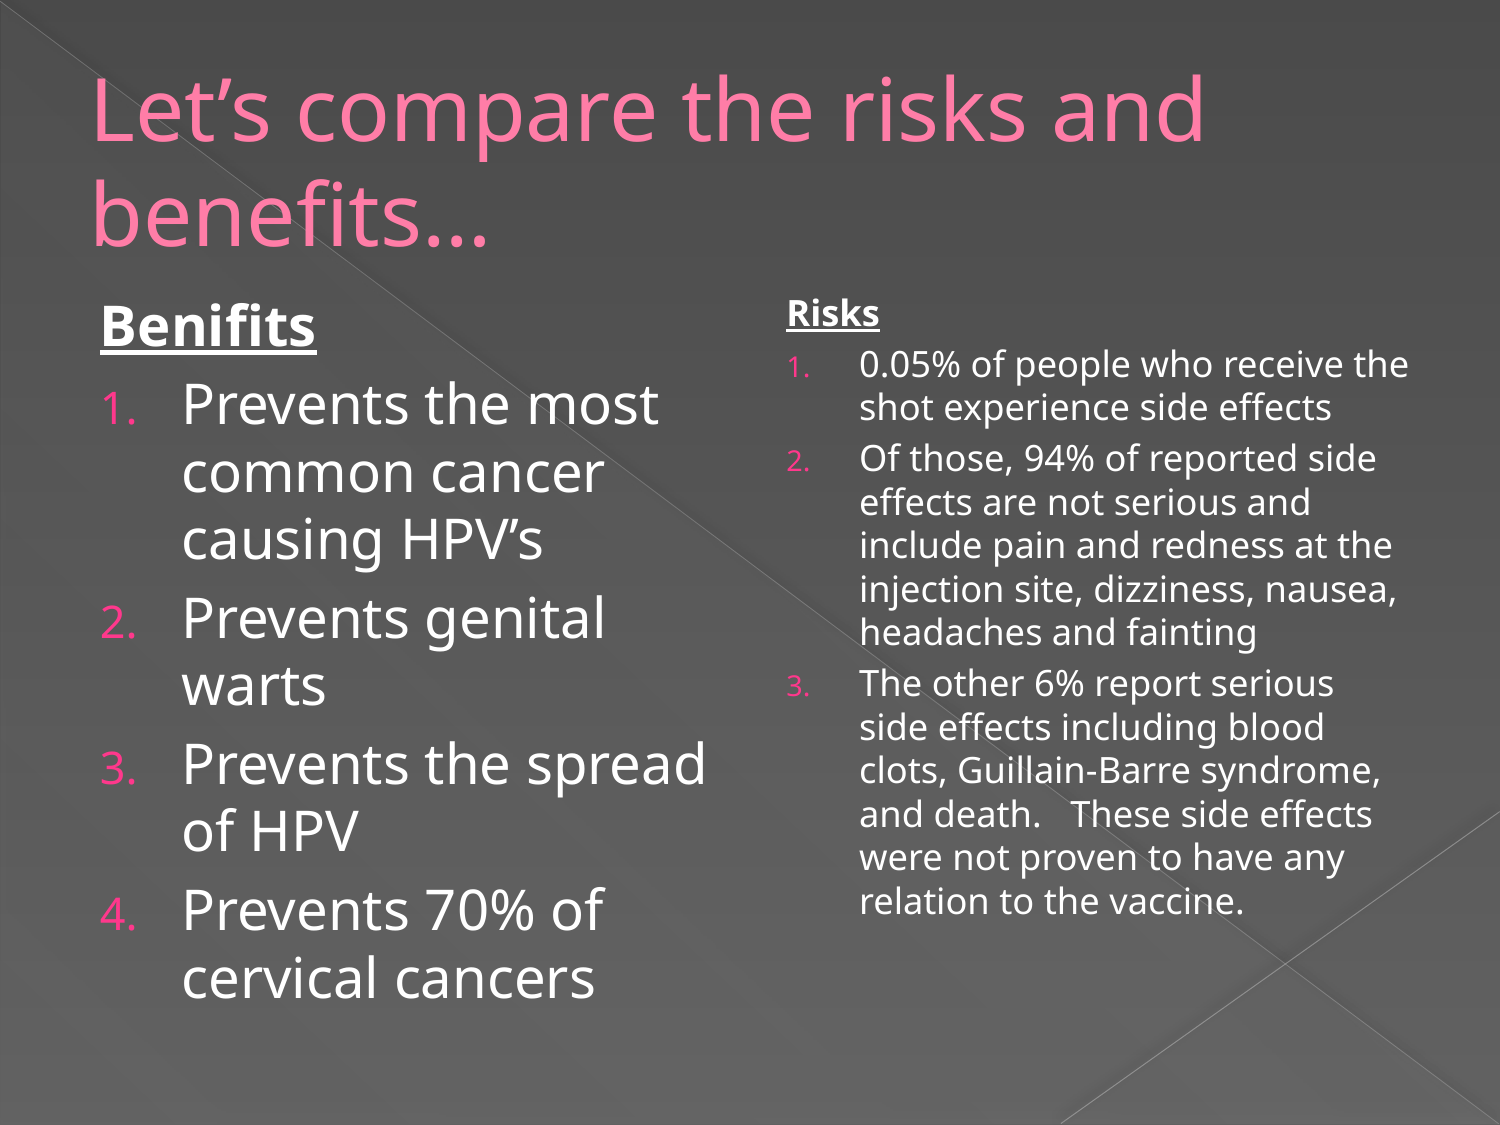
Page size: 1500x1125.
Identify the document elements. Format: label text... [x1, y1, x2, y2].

list Risks 0.05% of people who receive the shot experience side effects Of those, 94% of reported side effects are not serious and include pain and redness at the injection site, dizziness, nausea, headaches and fainting The other 6% report serious side effects including blood clots, Guillain-Barre syndrome, and death. These side effects were not proven to have any relation to the vaccine. [762, 282, 1425, 1025]
list Benifits Prevents the most common cancer causing HPV’s Prevents genital warts Prevents the spread of HPV Prevents 70% of cervical cancers [75, 282, 738, 1025]
title Let’s compare the risks and benefits… [75, 43, 1425, 274]
